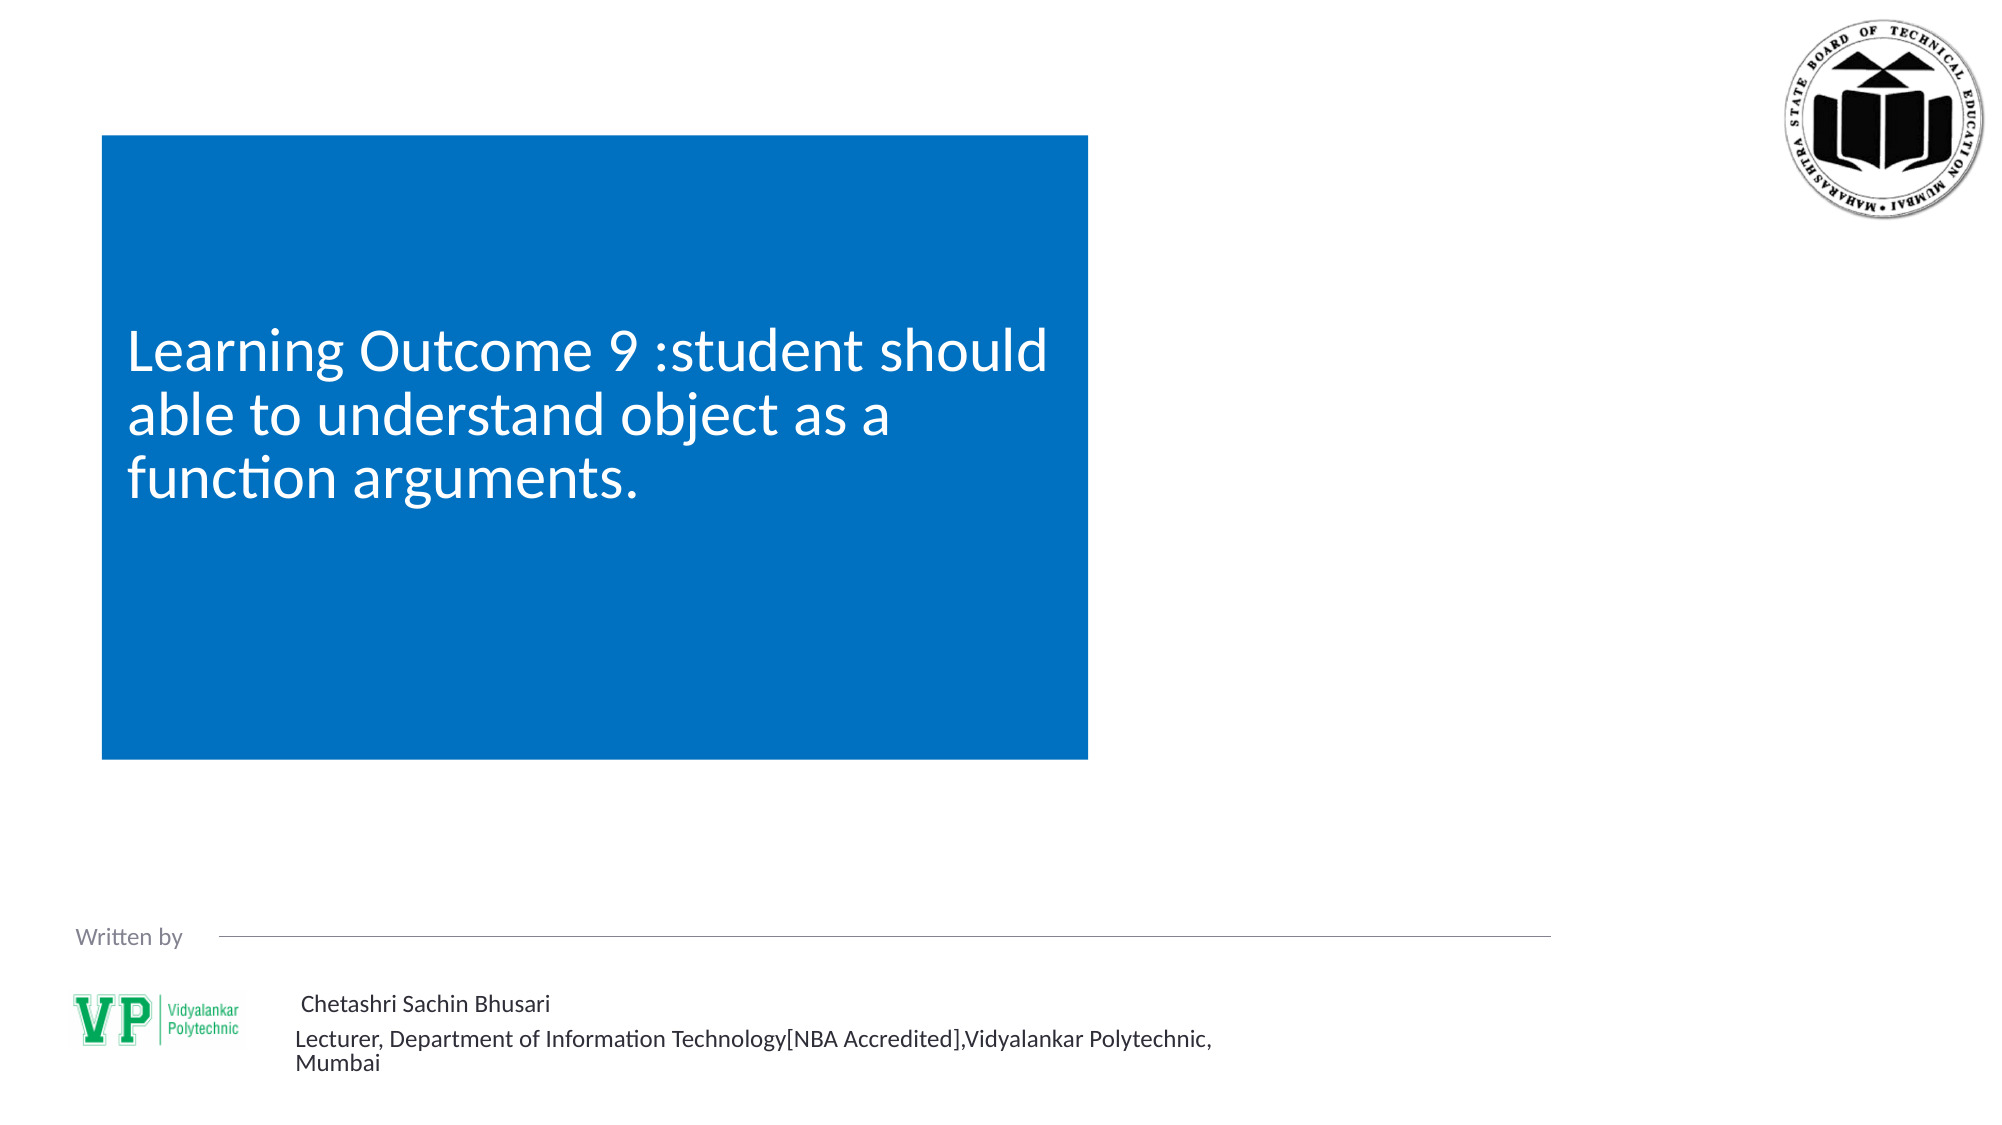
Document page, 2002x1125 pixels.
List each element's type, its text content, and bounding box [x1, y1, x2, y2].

picture [1764, 0, 2001, 237]
title Learning Outcome 9 :student should able to understand object as a function arguments. [127, 320, 1087, 524]
picture [68, 990, 246, 1050]
list Chetashri Sachin Bhusari [295, 990, 726, 1017]
list Lecturer, Department of Information Technology[NBA Accredited],Vidyalankar Polytechnic, Mumbai [295, 1028, 1302, 1058]
